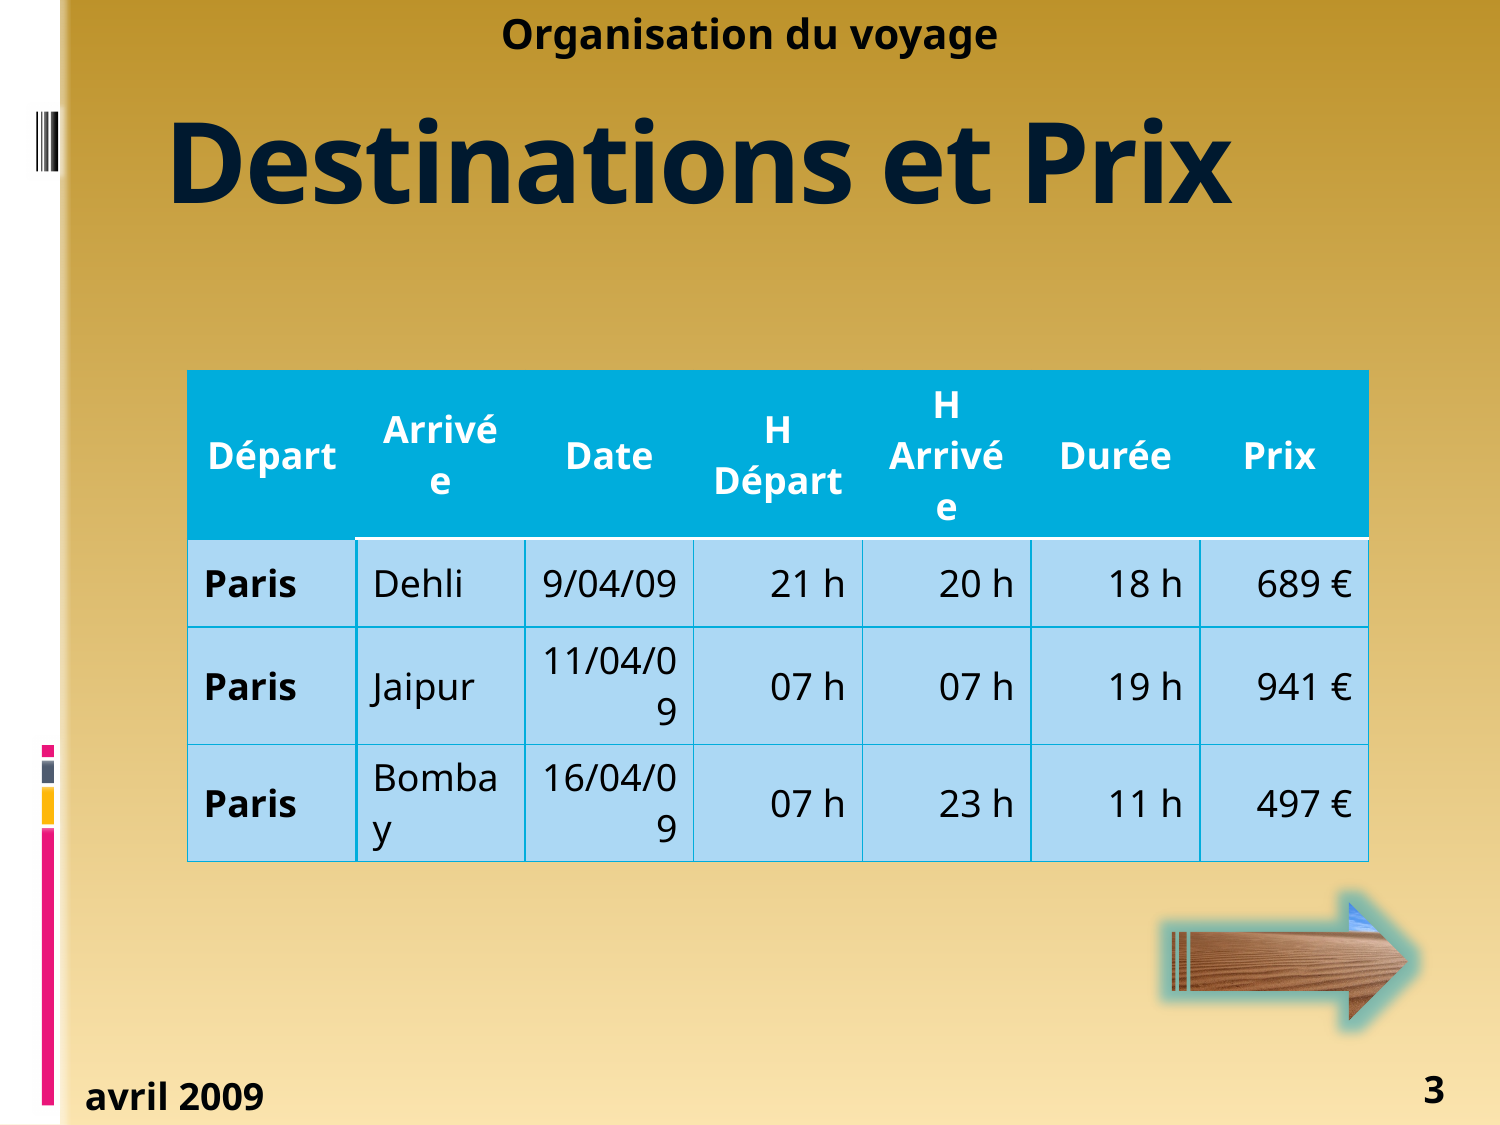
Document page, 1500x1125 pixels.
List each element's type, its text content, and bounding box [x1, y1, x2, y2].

table_cell 497 € [1201, 745, 1368, 861]
slide_number 3 [1408, 1055, 1500, 1125]
table_cell Jaipur [358, 628, 524, 744]
table_cell 11/04/09 [526, 628, 693, 744]
table_cell Paris [188, 540, 355, 626]
table_cell 21 h [694, 540, 862, 626]
table_header H Départ [694, 371, 862, 537]
table_cell 23 h [863, 745, 1030, 861]
table_header Prix [1201, 371, 1368, 537]
footer Organisation du voyage [476, 0, 1024, 73]
table_cell 07 h [863, 628, 1030, 744]
table_header Départ [188, 371, 355, 538]
picture [1179, 931, 1187, 991]
title Destinations et Prix [150, 83, 1425, 234]
table_cell 16/04/09 [526, 745, 693, 861]
table_cell Bombay [358, 745, 524, 861]
table_header Durée [1032, 371, 1199, 537]
picture [1190, 902, 1409, 1021]
table_cell Paris [188, 745, 355, 861]
table_cell 07 h [694, 628, 862, 744]
table_header H Arrivée [863, 371, 1030, 537]
table_cell 941 € [1201, 628, 1368, 744]
table_cell Dehli [358, 540, 524, 626]
picture [1171, 931, 1176, 991]
table_cell 11 h [1032, 745, 1199, 861]
table_cell 19 h [1032, 628, 1199, 744]
table_header Date [526, 371, 693, 537]
table_cell 9/04/09 [526, 540, 693, 626]
table_cell 689 € [1201, 540, 1368, 626]
slide_number avril 2009 [70, 1065, 340, 1125]
table_cell 18 h [1032, 540, 1199, 626]
table_cell 07 h [694, 745, 862, 861]
table_cell 20 h [863, 540, 1030, 626]
table_cell Paris [188, 628, 355, 744]
table_header Arrivée [358, 371, 524, 537]
